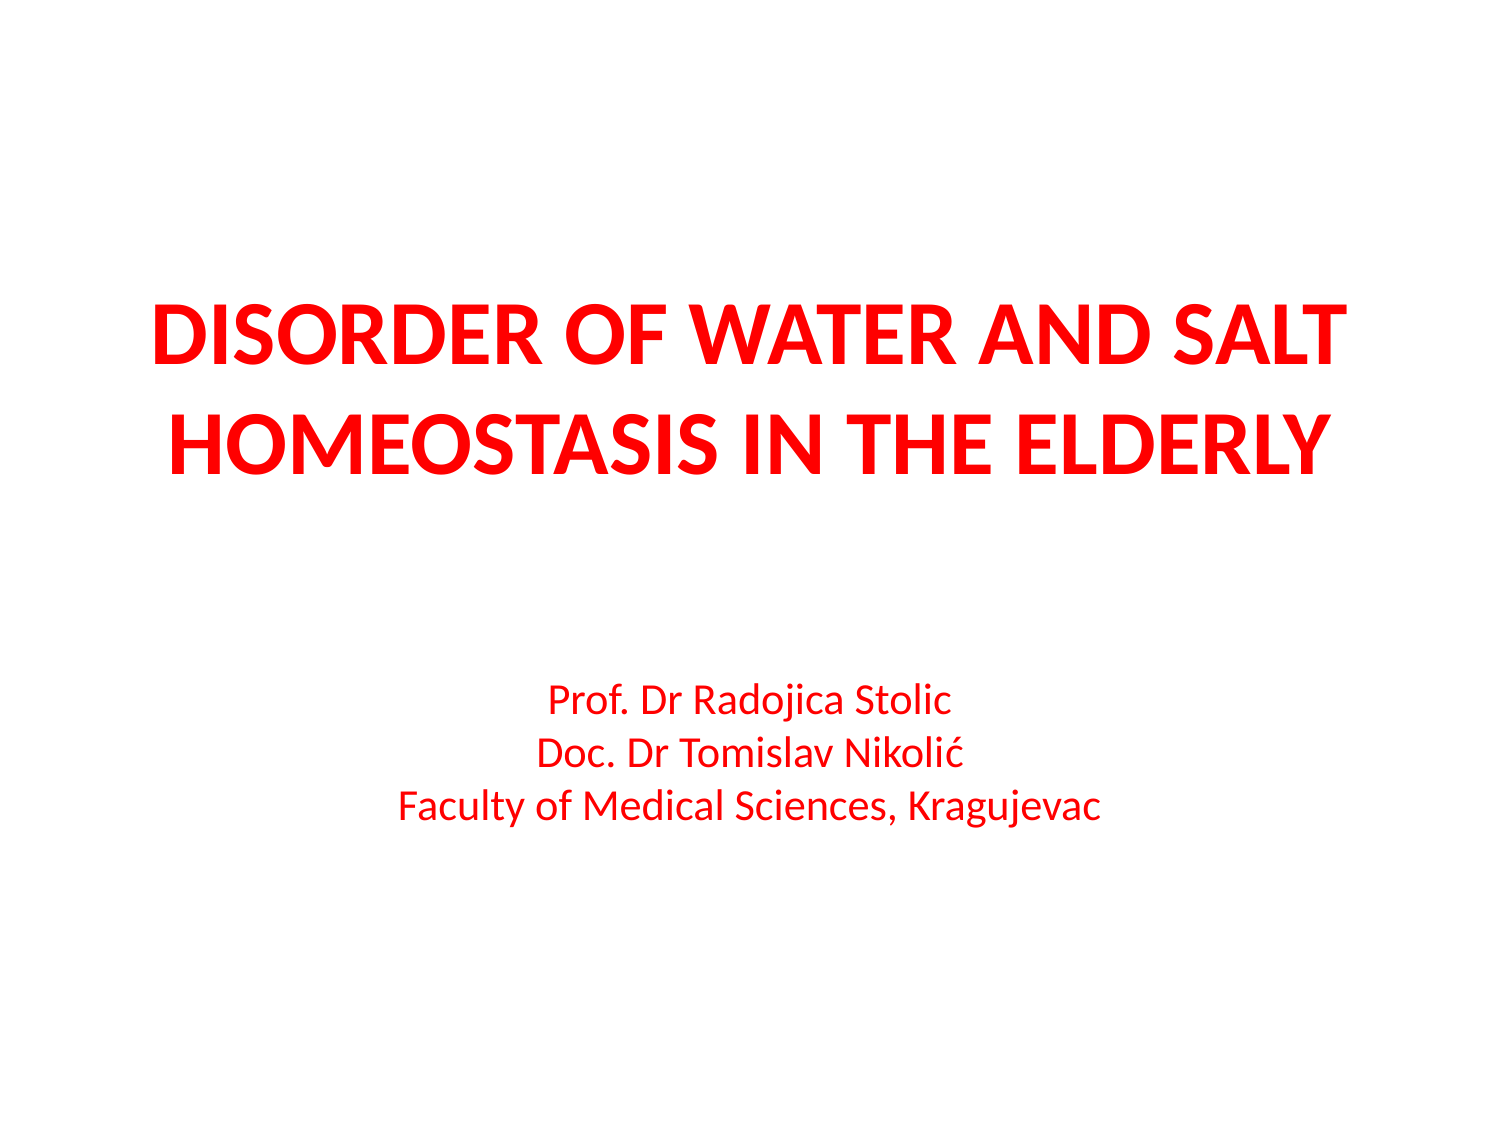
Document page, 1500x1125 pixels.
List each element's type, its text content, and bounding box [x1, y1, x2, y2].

subtitle Prof. Dr Radojica Stolic Doc. Dr Tomislav Nikolić Faculty of Medical Sciences, Kragujevac [225, 662, 1275, 838]
title DISORDER OF WATER AND SALT HOMEOSTASIS IN THE ELDERLY [112, 174, 1388, 591]
